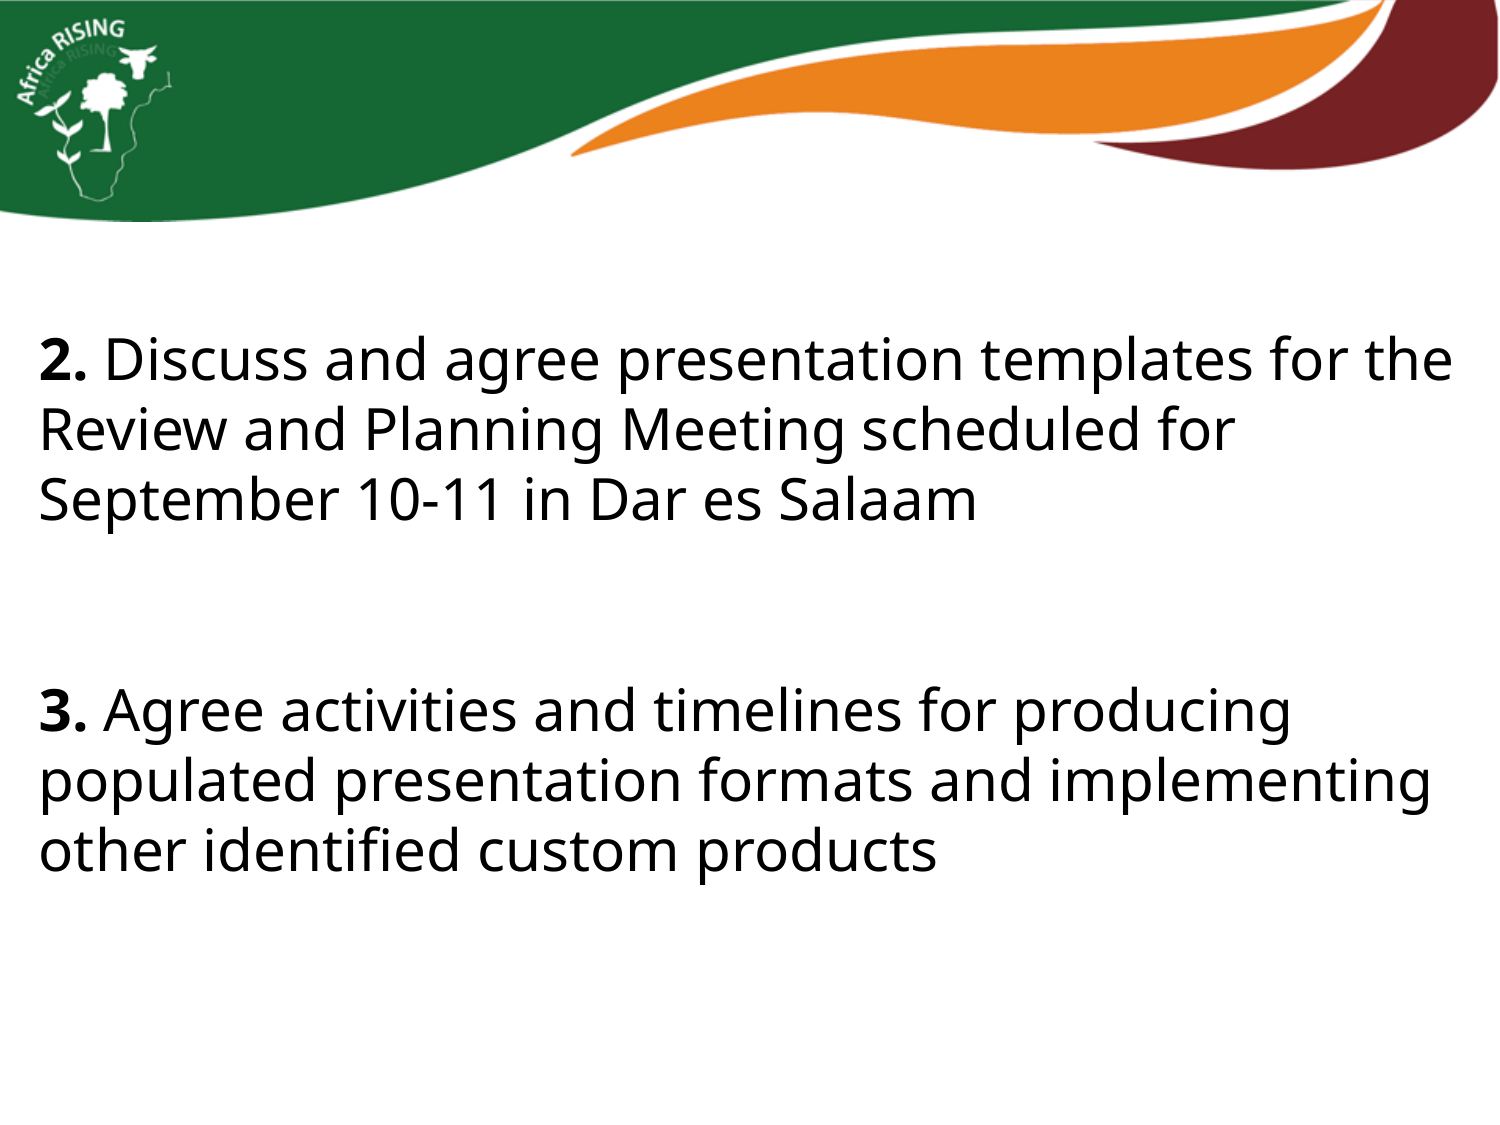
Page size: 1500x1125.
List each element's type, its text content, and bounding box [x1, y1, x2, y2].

picture [0, 0, 1499, 222]
text_box 3. Agree activities and timelines for producing populated presentation formats and implementing other identified custom products [23, 665, 1479, 891]
text_box 2. Discuss and agree presentation templates for the Review and Planning Meeting scheduled for September 10-11 in Dar es Salaam [23, 314, 1479, 540]
